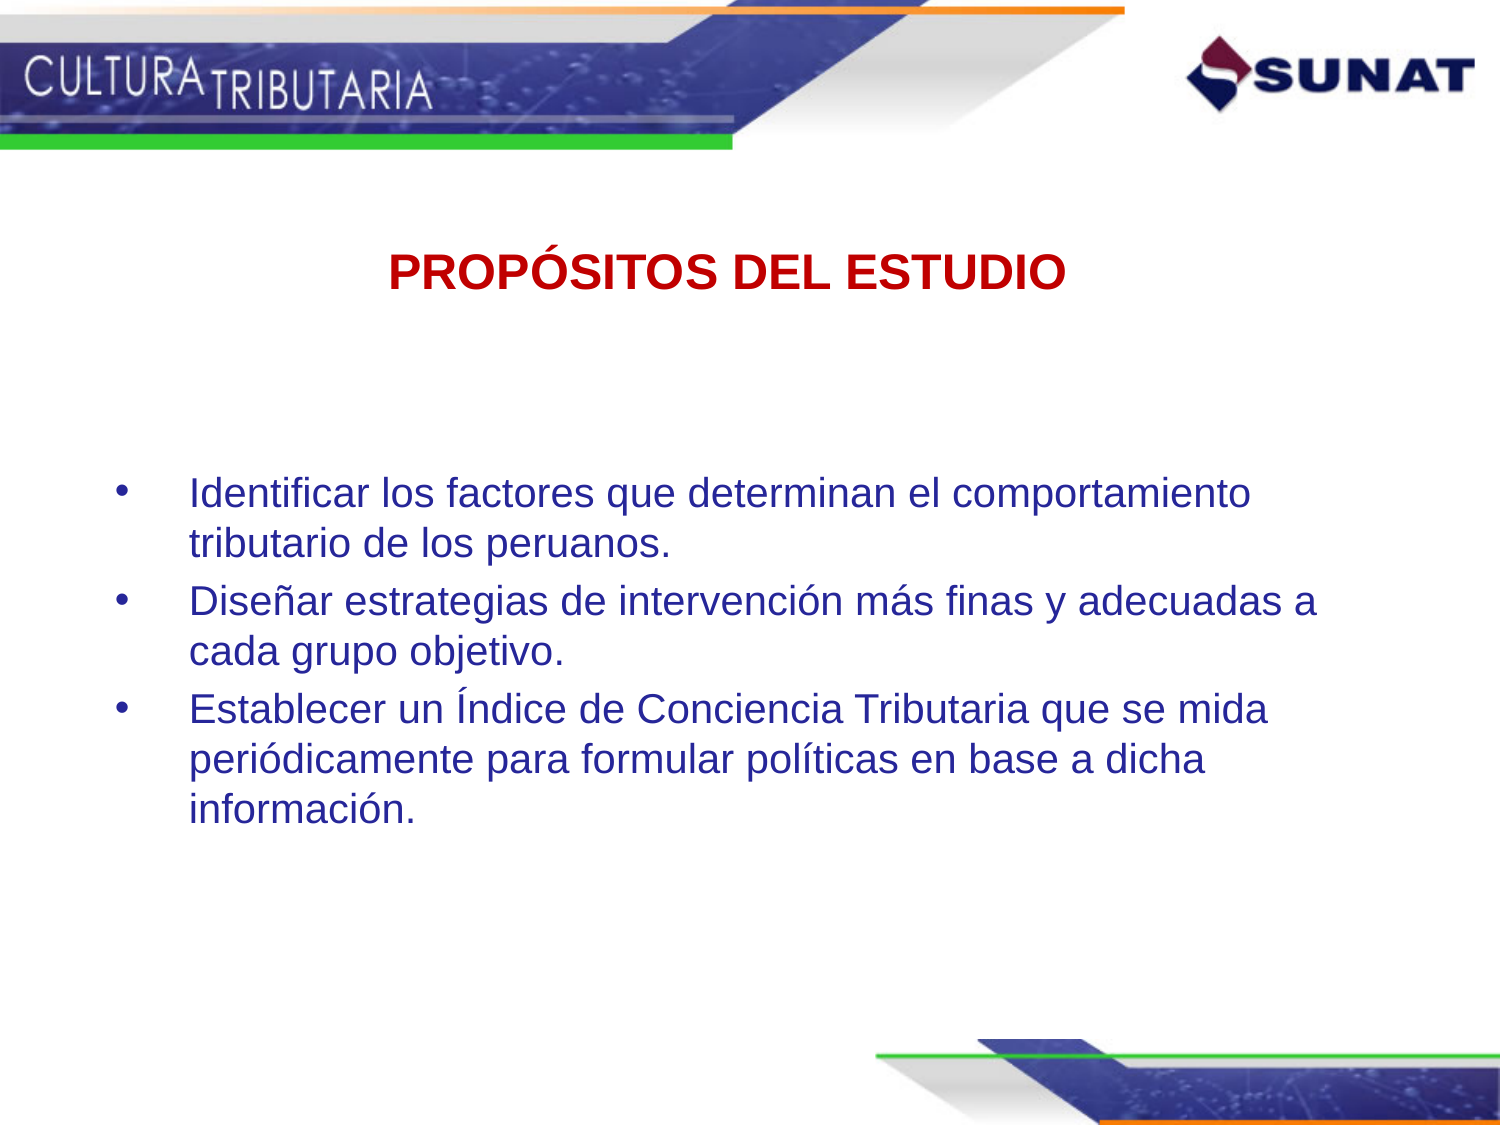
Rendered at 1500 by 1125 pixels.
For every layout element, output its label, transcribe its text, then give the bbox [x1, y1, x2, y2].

text_box Identificar los factores que determinan el comportamiento tributario de los peruanos. Diseñar estrategias de intervención más finas y adecuadas a cada grupo objetivo. Establecer un Índice de Conciencia Tributaria que se mida periódicamente para formular políticas en base a dicha información. [100, 349, 1341, 840]
title PROPÓSITOS DEL ESTUDIO [53, 231, 1404, 335]
picture [875, 1039, 1500, 1125]
picture [0, 0, 1500, 235]
